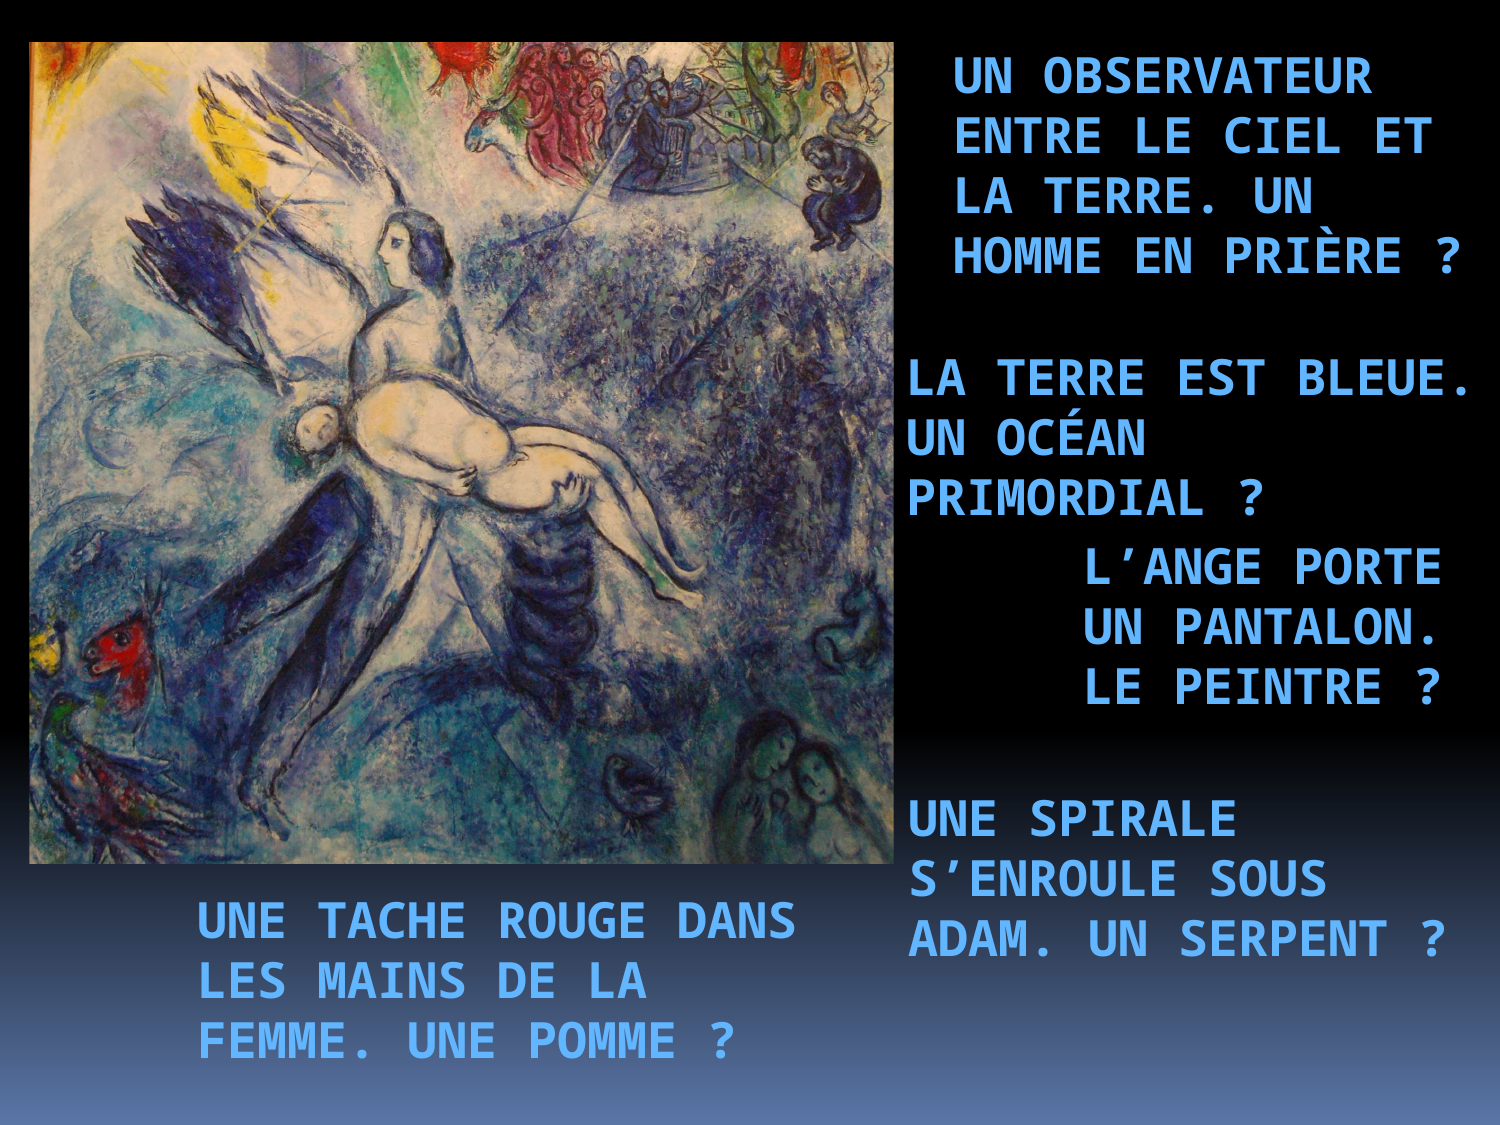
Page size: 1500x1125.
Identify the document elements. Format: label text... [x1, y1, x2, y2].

text_box Un observateur entre lE CIEL Et la terre. un homme en prière ? [938, 36, 1495, 308]
picture [28, 42, 894, 864]
text_box UNE Spirale s’enroule sous ADAM. un serpent ? [893, 779, 1466, 992]
text_box L’ange porte un pantalon. le peintre ? [1068, 527, 1466, 740]
text_box Une tache rouge dans les mains de la femme. une pomme ? [183, 880, 833, 1094]
text_box La terre est bleue. un océan primordial ? [904, 338, 1500, 492]
